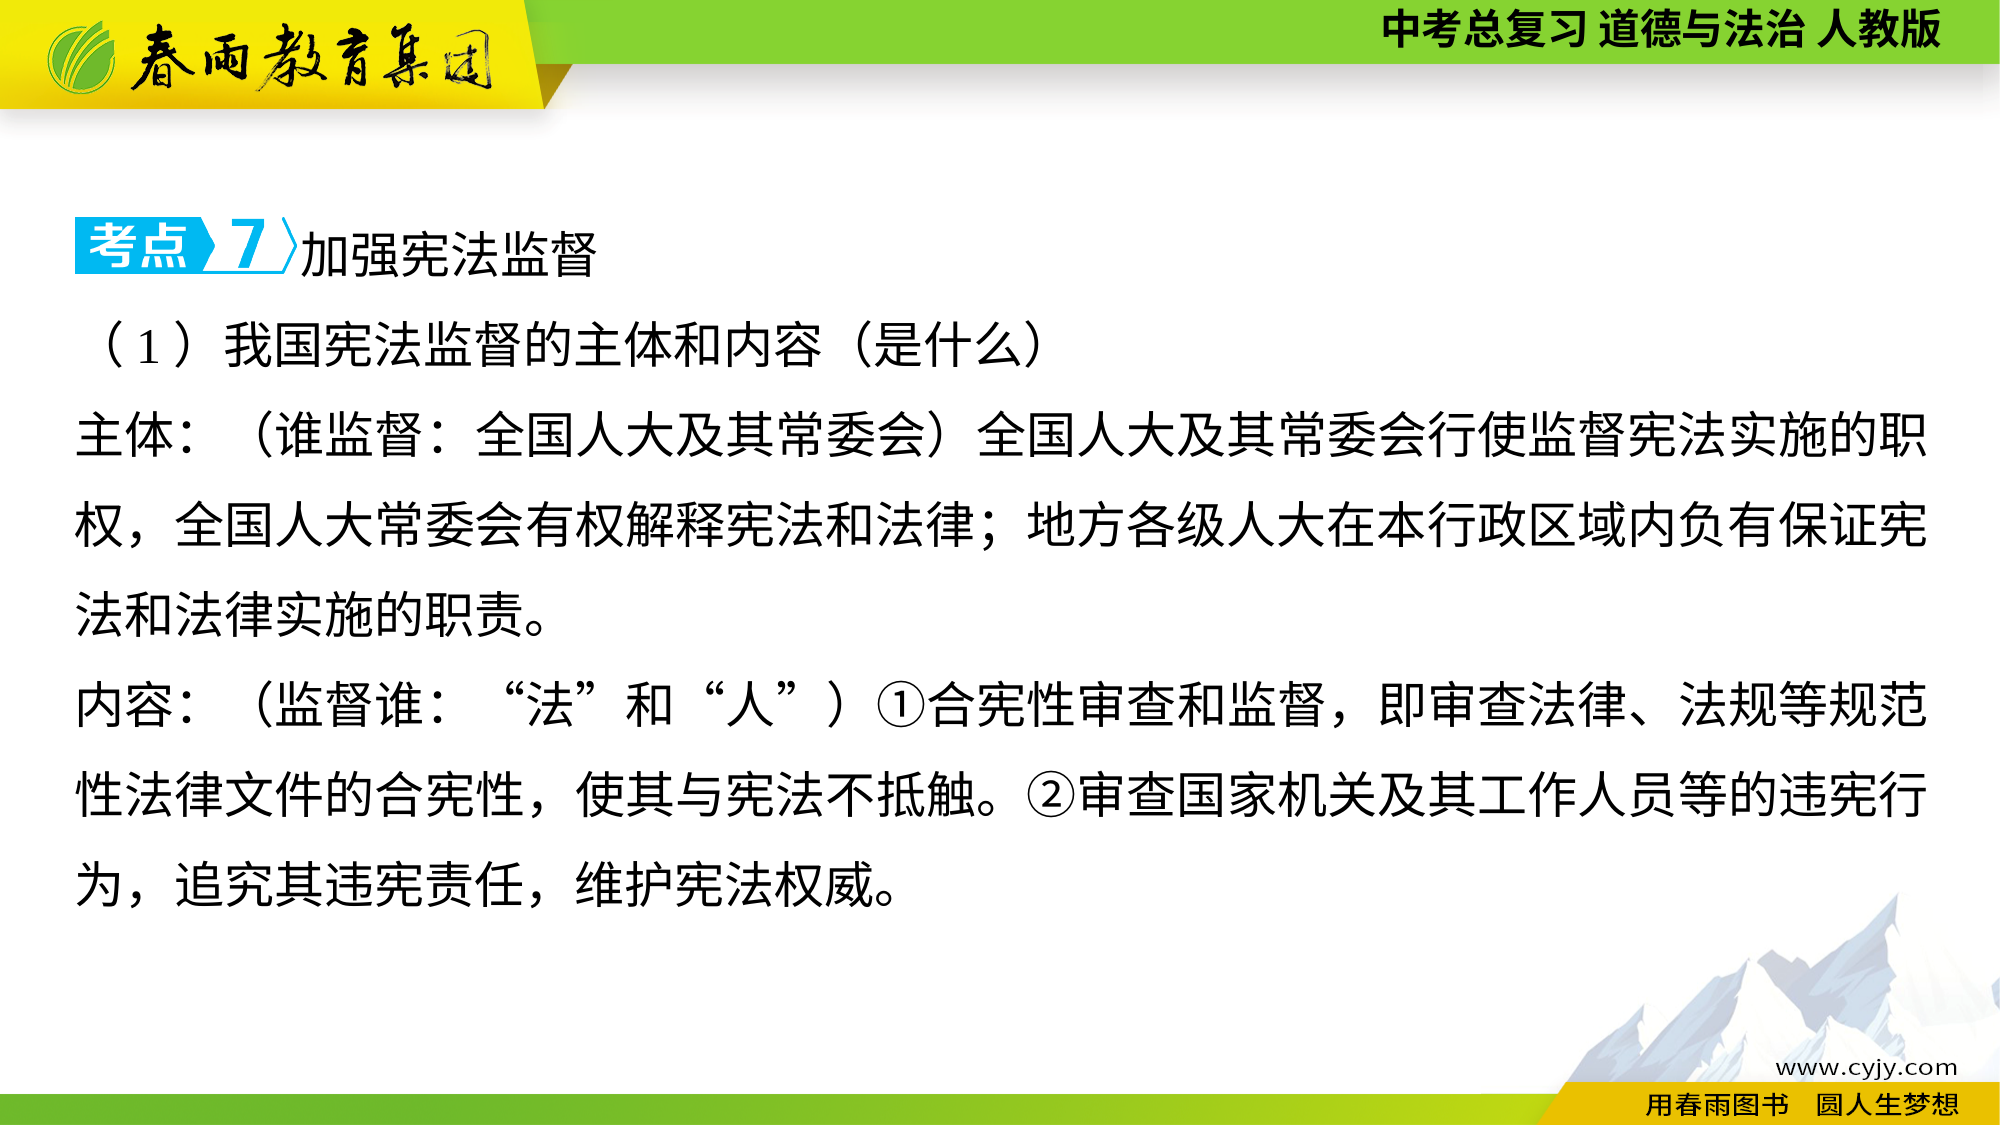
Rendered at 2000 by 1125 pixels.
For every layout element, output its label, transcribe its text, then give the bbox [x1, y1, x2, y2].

list 加强宪法监督 （1）我国宪法监督的主体和内容（是什么） 主体：（谁监督：全国人大及其常委会）全国人大及其常委会行使监督宪法实施的职权，全国人大常委会有权解释宪法和法律；地方各级人大在本行政区域内负有保证宪法和法律实施的职责。 内容：（监督谁：“法”和“人”）①合宪性审查和监督，即审查法律、法规等规范性法律文件的合宪性，使其与宪法不抵触。②审查国家机关及其工作人员等的违宪行为，追究其违宪责任，维护宪法权威。 [59, 186, 1944, 917]
picture [0, 0, 2000, 1125]
